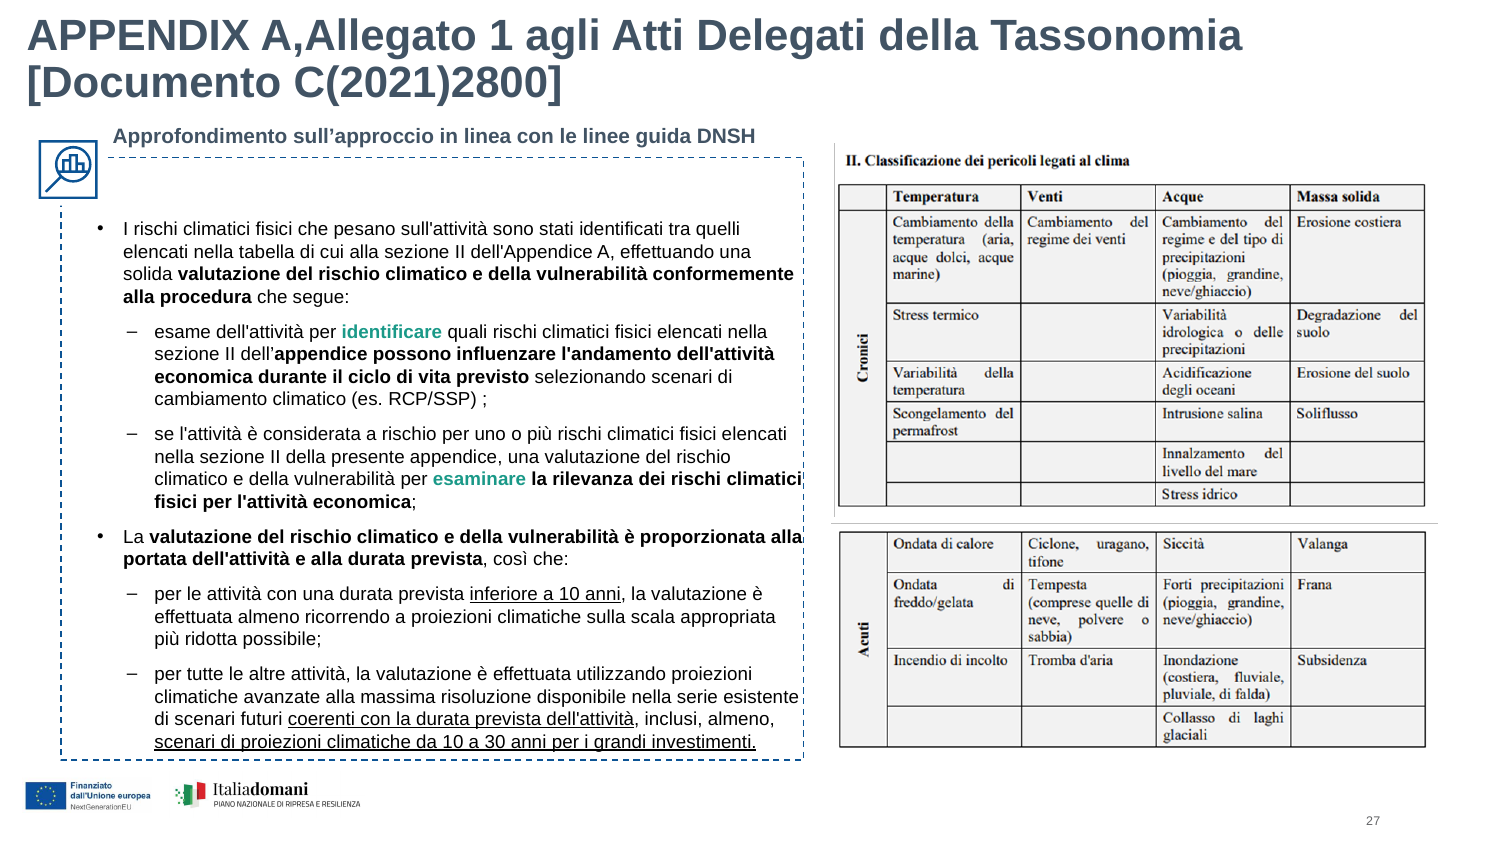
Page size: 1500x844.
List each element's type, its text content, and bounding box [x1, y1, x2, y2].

text_box 27 [1362, 812, 1457, 828]
text_box I rischi climatici fisici che pesano sull'attività sono stati identificati tra quelli elencati nella tabella di cui alla sezione II dell'Appendice A, effettuando una solida valutazione del rischio climatico e della vulnerabilità conformemente alla procedura che segue: esame dell'attività per identificare quali rischi climatici fisici elencati nella sezione II dell’appendice possono influenzare l'andamento dell'attività economica durante il ciclo di vita previsto selezionando scenari di cambiamento climatico (es. RCP/SSP) ; se l'attività è considerata a rischio per uno o più rischi climatici fisici elencati nella sezione II della presente appendice, una valutazione del rischio climatico e della vulnerabilità per esaminare la rilevanza dei rischi climatici fisici per l'attività economica; La valutazione del rischio climatico e della vulnerabilità è proporzionata alla portata dell'attività e alla durata prevista, così che: per le attività con una durata prevista inferiore a 10 anni, la valutazione è effettuata almeno ricorrendo a proiezioni climatiche sulla scala appropriata più ridotta possibile; per tutte le altre attività, la valutazione è effettuata utilizzando proiezioni climatiche avanzate alla massima risoluzione disponibile nella serie esistente di scenari futuri coerenti con la durata prevista dell'attività, inclusi, almeno, scenari di proiezioni climatiche da 10 a 30 anni per i grandi investimenti. [95, 216, 804, 753]
picture [168, 770, 365, 819]
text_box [31, 131, 107, 207]
picture [831, 143, 1450, 758]
picture [15, 770, 152, 819]
text_box [60, 167, 804, 761]
text_box Approfondimento sull’approccio in linea con le linee guida DNSH [37, 107, 1253, 167]
text_box APPENDIX A,Allegato 1 agli Atti Delegati della Tassonomia [Documento C(2021)2800] [15, 6, 1469, 58]
